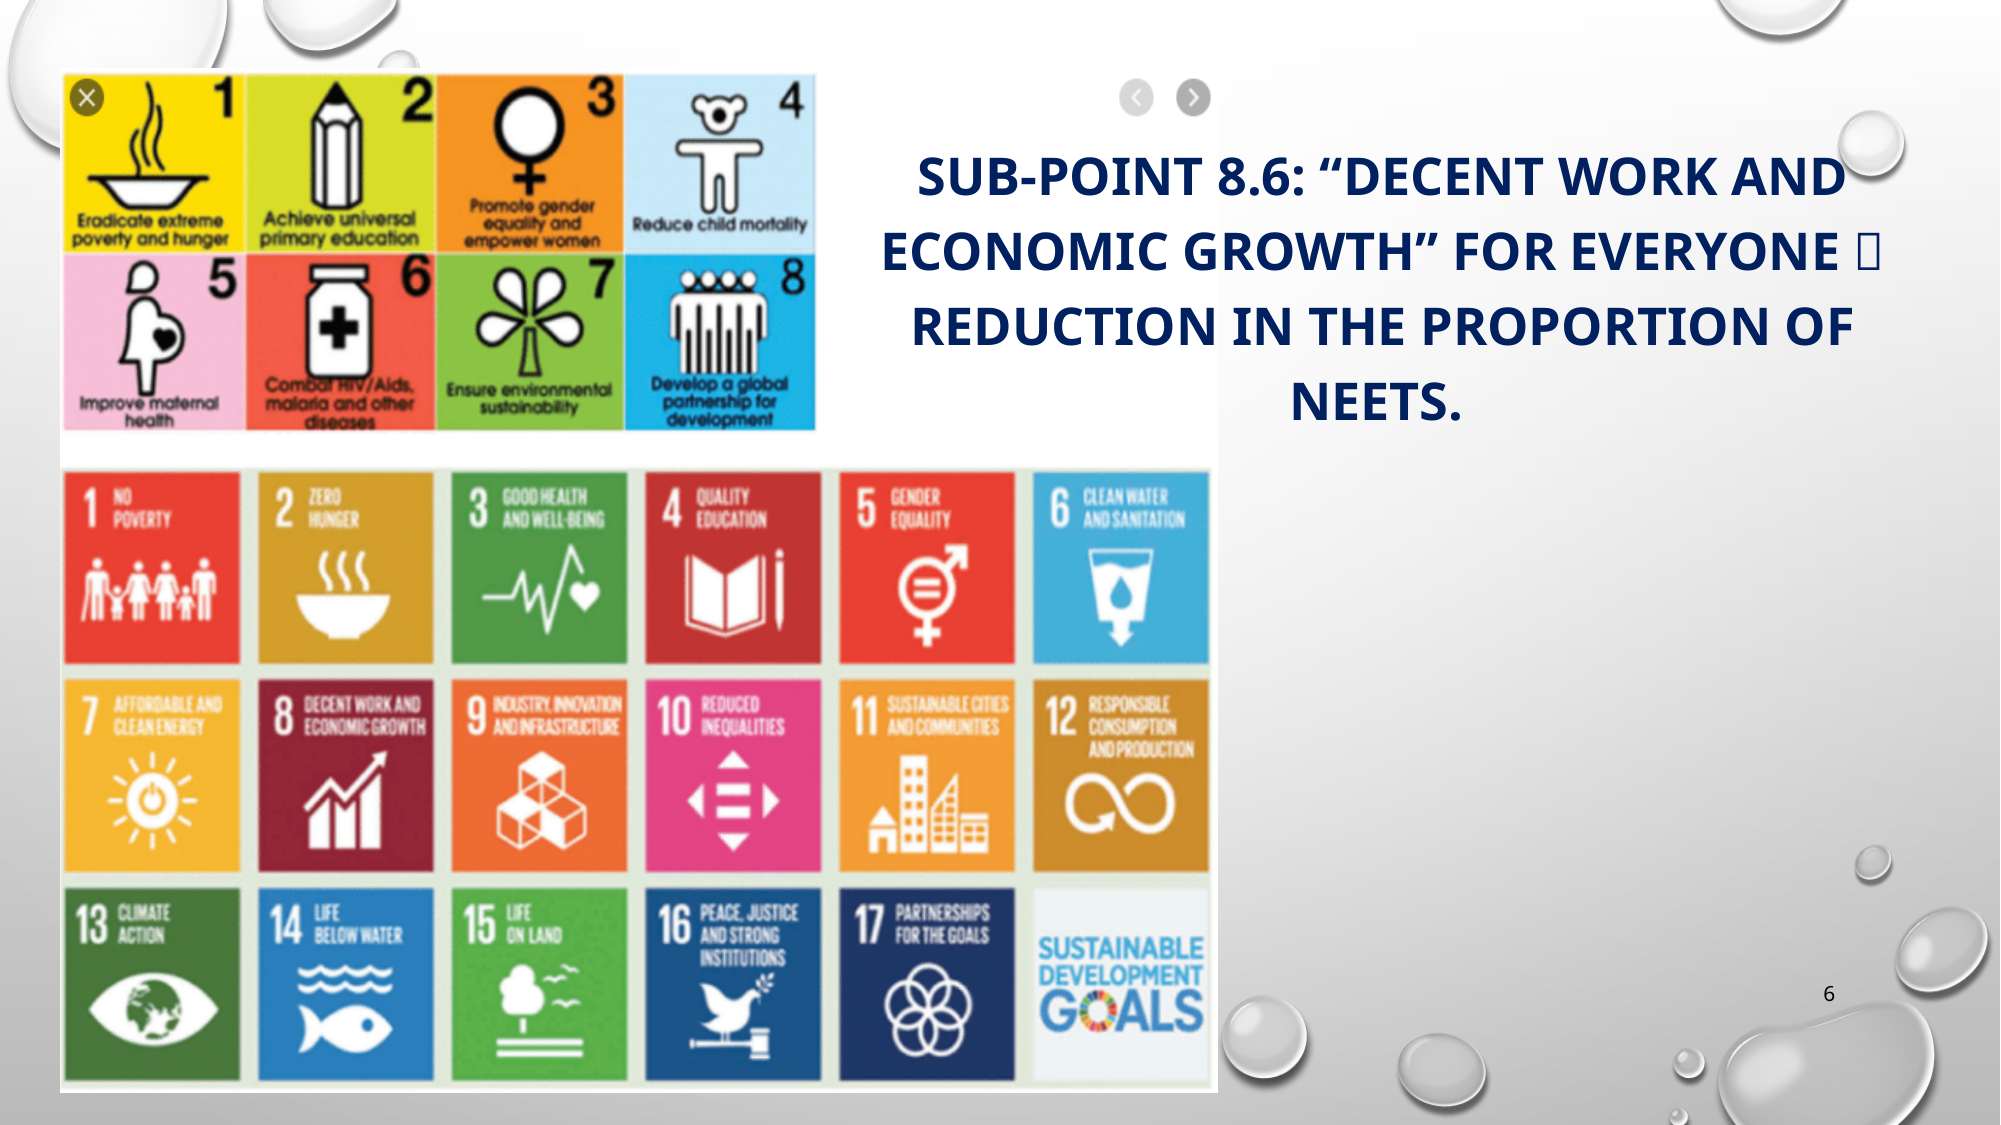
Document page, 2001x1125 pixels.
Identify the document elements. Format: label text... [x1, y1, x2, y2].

slide_number 6 [1724, 965, 1851, 1025]
picture [0, 0, 2000, 1125]
list Sub-point 8.6: “Decent work and economic growth” for everyone  reduction in the proportion of NEETs. [1223, 123, 1901, 642]
